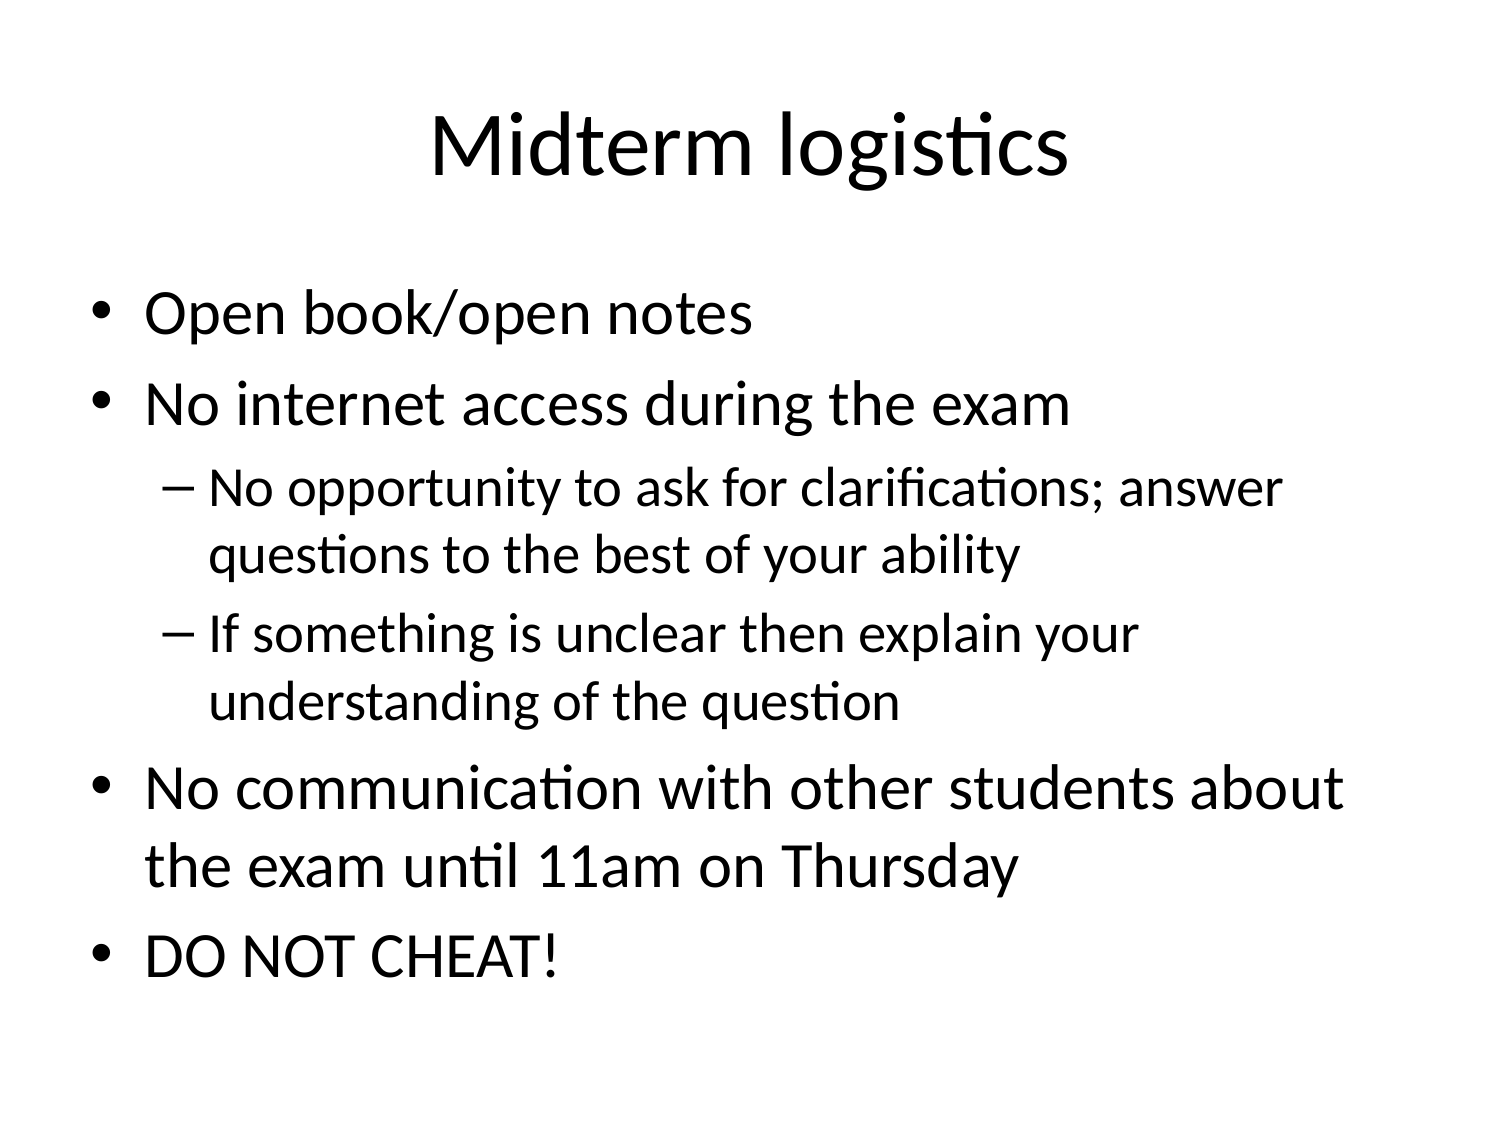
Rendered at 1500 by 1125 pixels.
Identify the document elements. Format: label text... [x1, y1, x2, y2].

list Open book/open notes No internet access during the exam No opportunity to ask for clarifications; answer questions to the best of your ability If something is unclear then explain your understanding of the question No communication with other students about the exam until 11am on Thursday DO NOT CHEAT! [75, 262, 1425, 1005]
title Midterm logistics [75, 45, 1425, 233]
